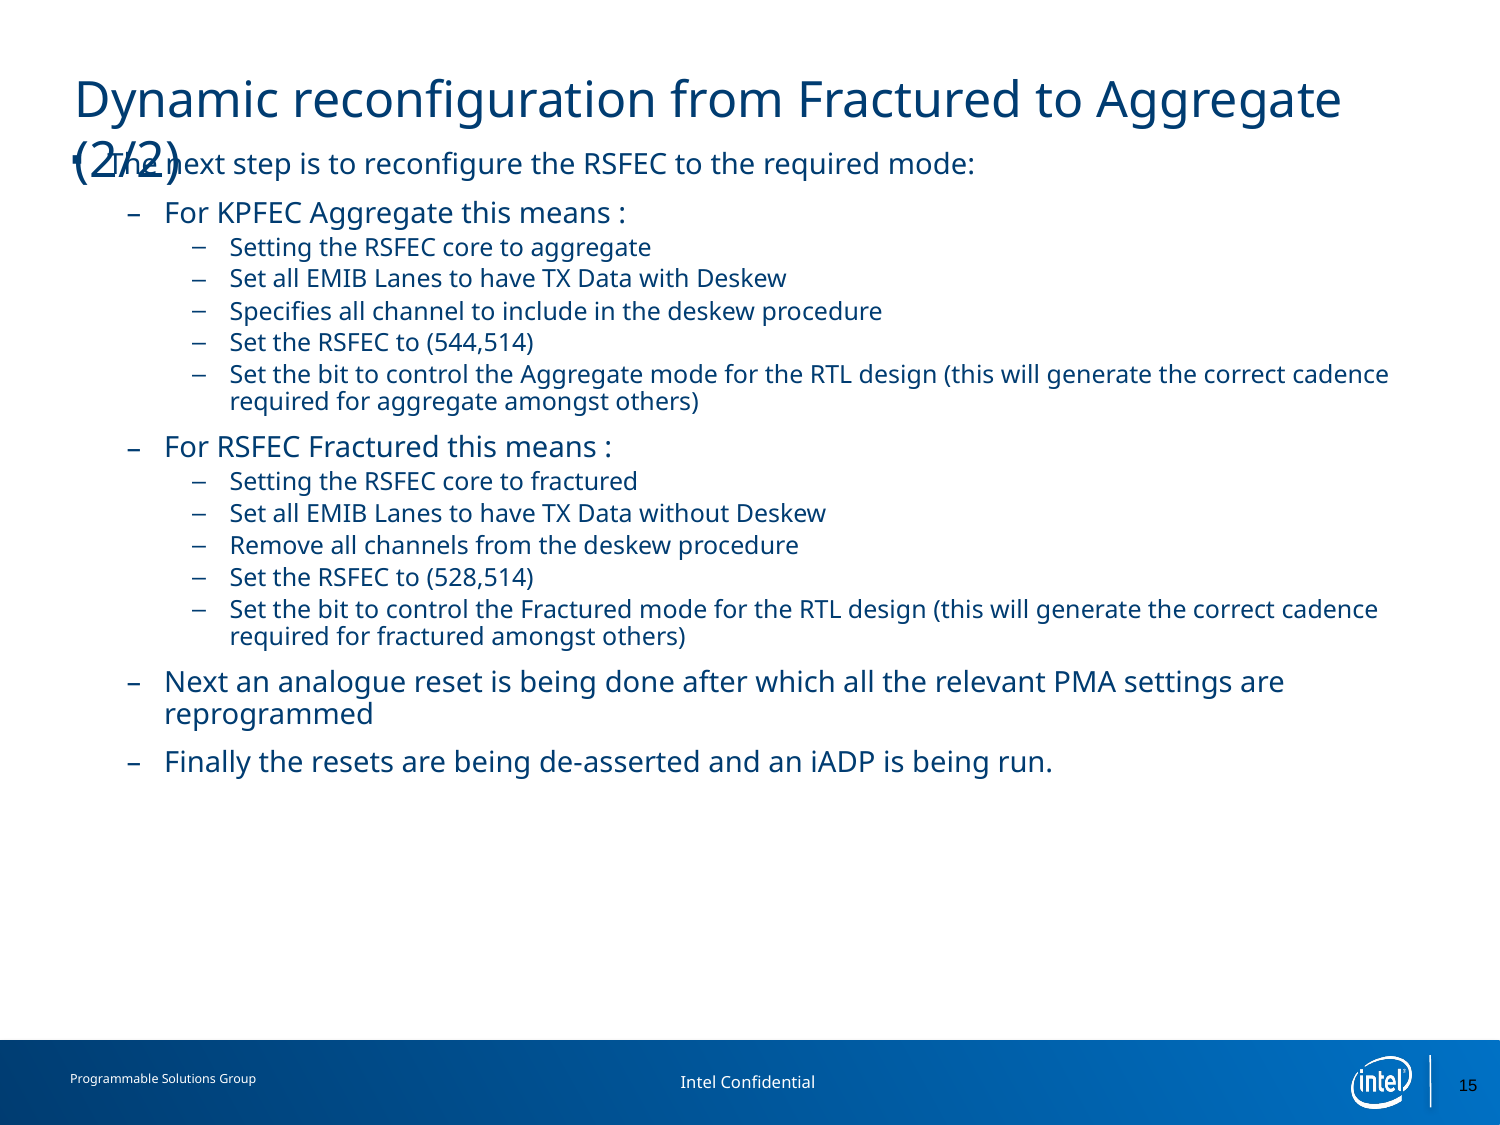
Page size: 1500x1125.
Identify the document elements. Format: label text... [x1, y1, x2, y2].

slide_number 15 [1127, 1055, 1478, 1116]
list The next step is to reconfigure the RSFEC to the required mode: For KPFEC Aggregate this means : Setting the RSFEC core to aggregate Set all EMIB Lanes to have TX Data with Deskew Specifies all channel to include in the deskew procedure Set the RSFEC to (544,514) Set the bit to control the Aggregate mode for the RTL design (this will generate the correct cadence required for aggregate amongst others) For RSFEC Fractured this means : Setting the RSFEC core to fractured Set all EMIB Lanes to have TX Data without Deskew Remove all channels from the deskew procedure Set the RSFEC to (528,514) Set the bit to control the Fractured mode for the RTL design (this will generate the correct cadence required for fractured amongst others) Next an analogue reset is being done after which all the relevant PMA settings are reprogrammed Finally the resets are being de-asserted and an iADP is being run. [70, 149, 1466, 1000]
title Dynamic reconfiguration from Fractured to Aggregate (2/2) [74, 67, 1425, 149]
